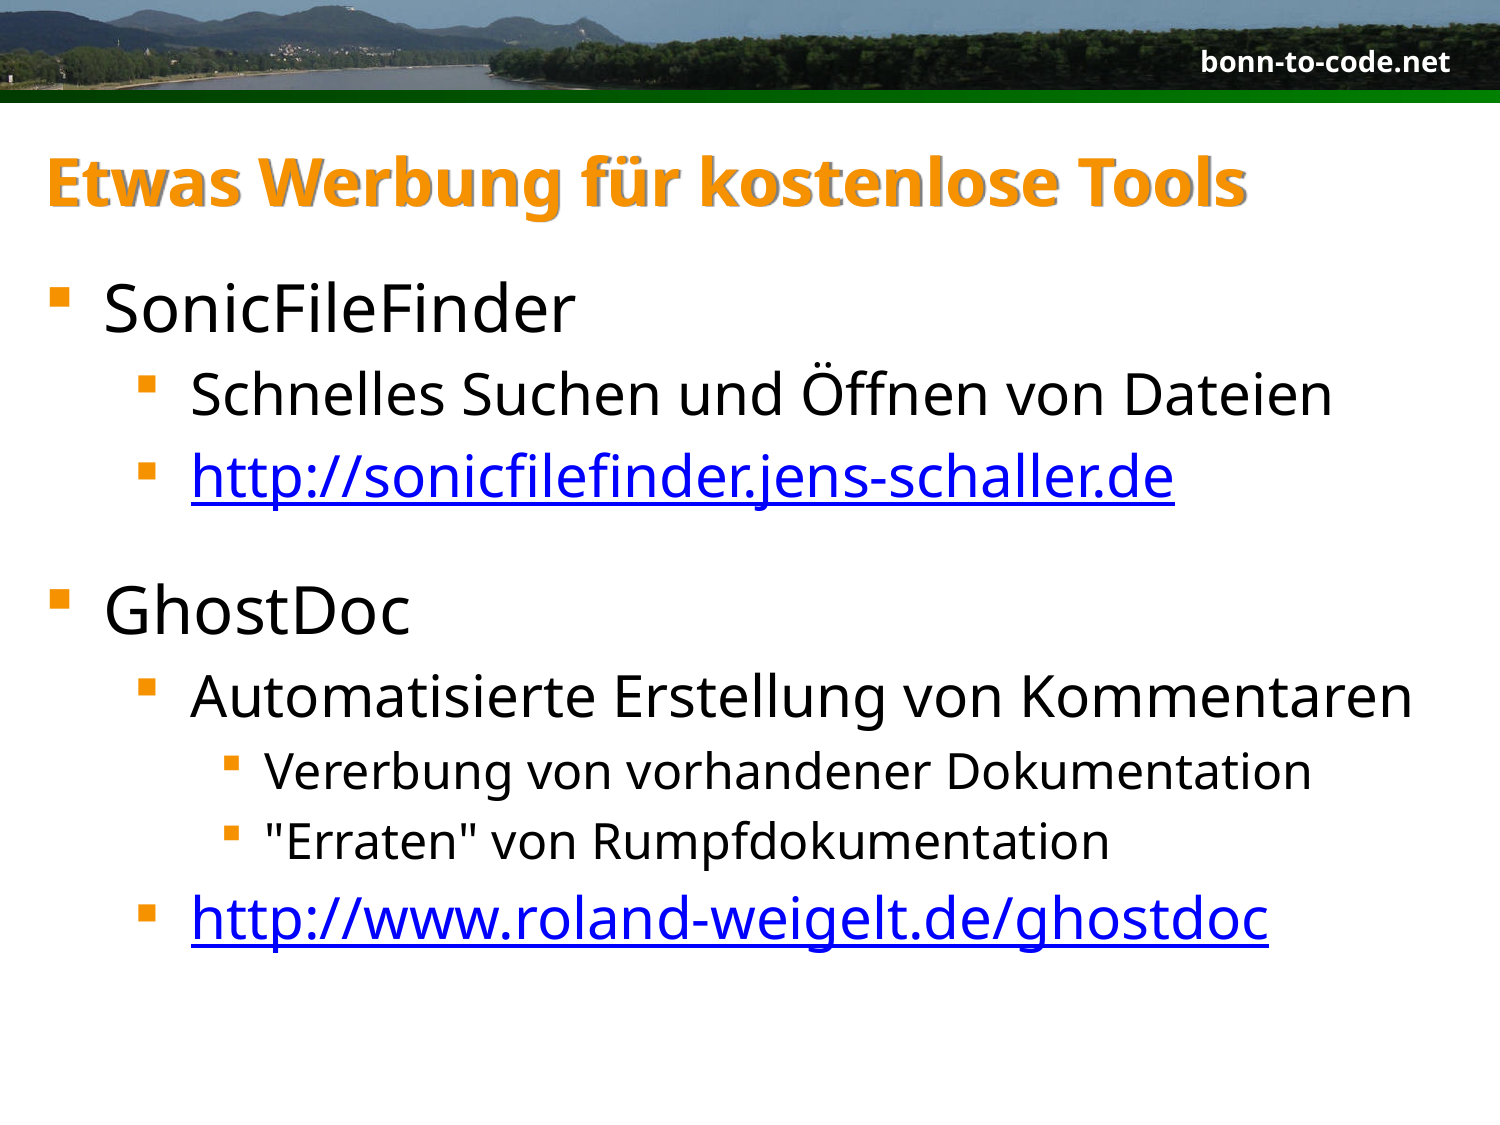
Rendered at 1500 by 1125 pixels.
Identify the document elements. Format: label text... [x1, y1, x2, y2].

title Etwas Werbung für kostenlose Tools [29, 101, 1471, 257]
list SonicFileFinder Schnelles Suchen und Öffnen von Dateien http://sonicfilefinder.jens-schaller.de GhostDoc Automatisierte Erstellung von Kommentaren Vererbung von vorhandener Dokumentation "Erraten" von Rumpfdokumentation http://www.roland-weigelt.de/ghostdoc [29, 257, 1471, 1114]
picture [0, 0, 1500, 90]
